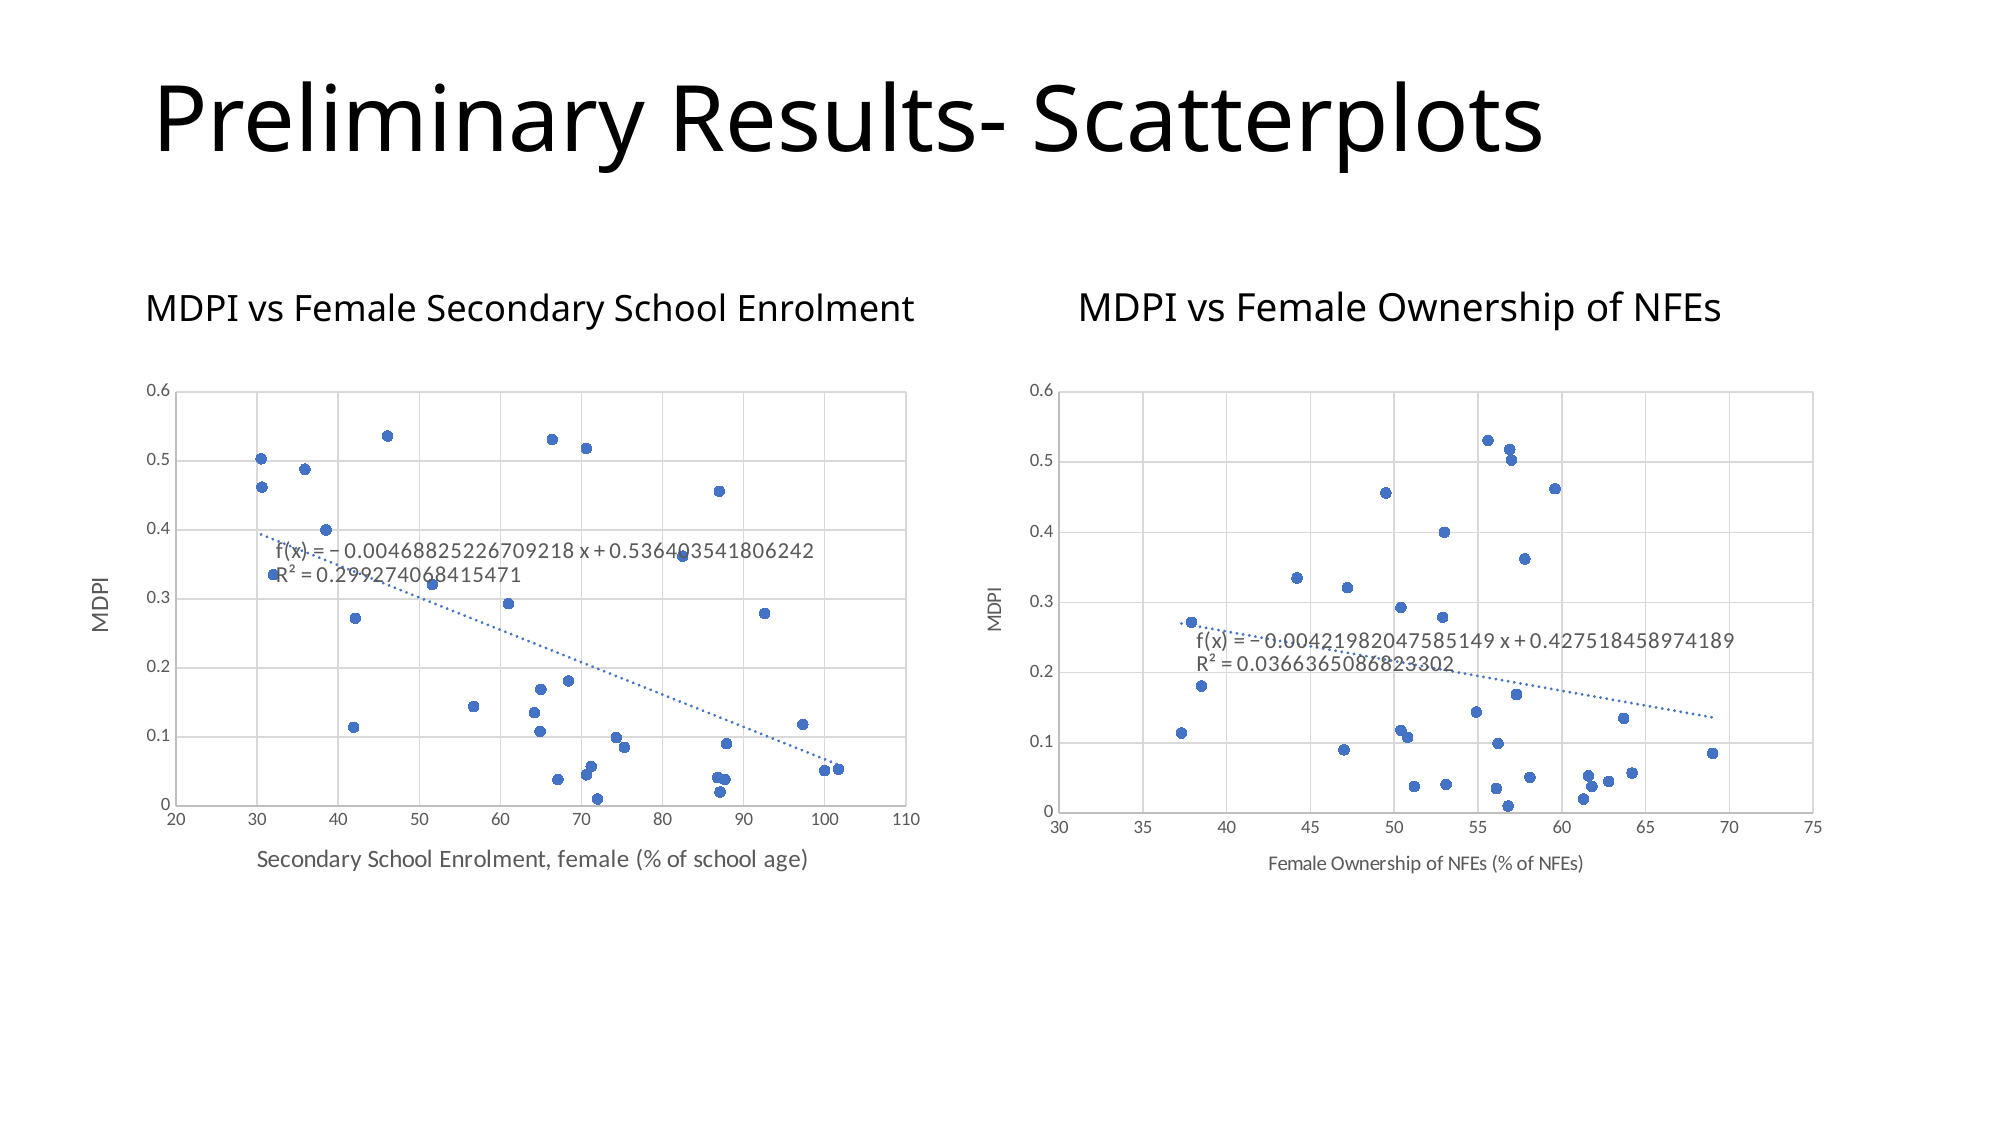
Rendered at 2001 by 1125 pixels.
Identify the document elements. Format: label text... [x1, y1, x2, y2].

chart [62, 371, 938, 907]
text_box MDPI vs Female Ownership of NFEs [1062, 262, 1741, 356]
title Preliminary Results- Scatterplots [137, 59, 1678, 185]
text_box MDPI vs Female Secondary School Enrolment [130, 262, 938, 356]
chart [952, 371, 1841, 907]
